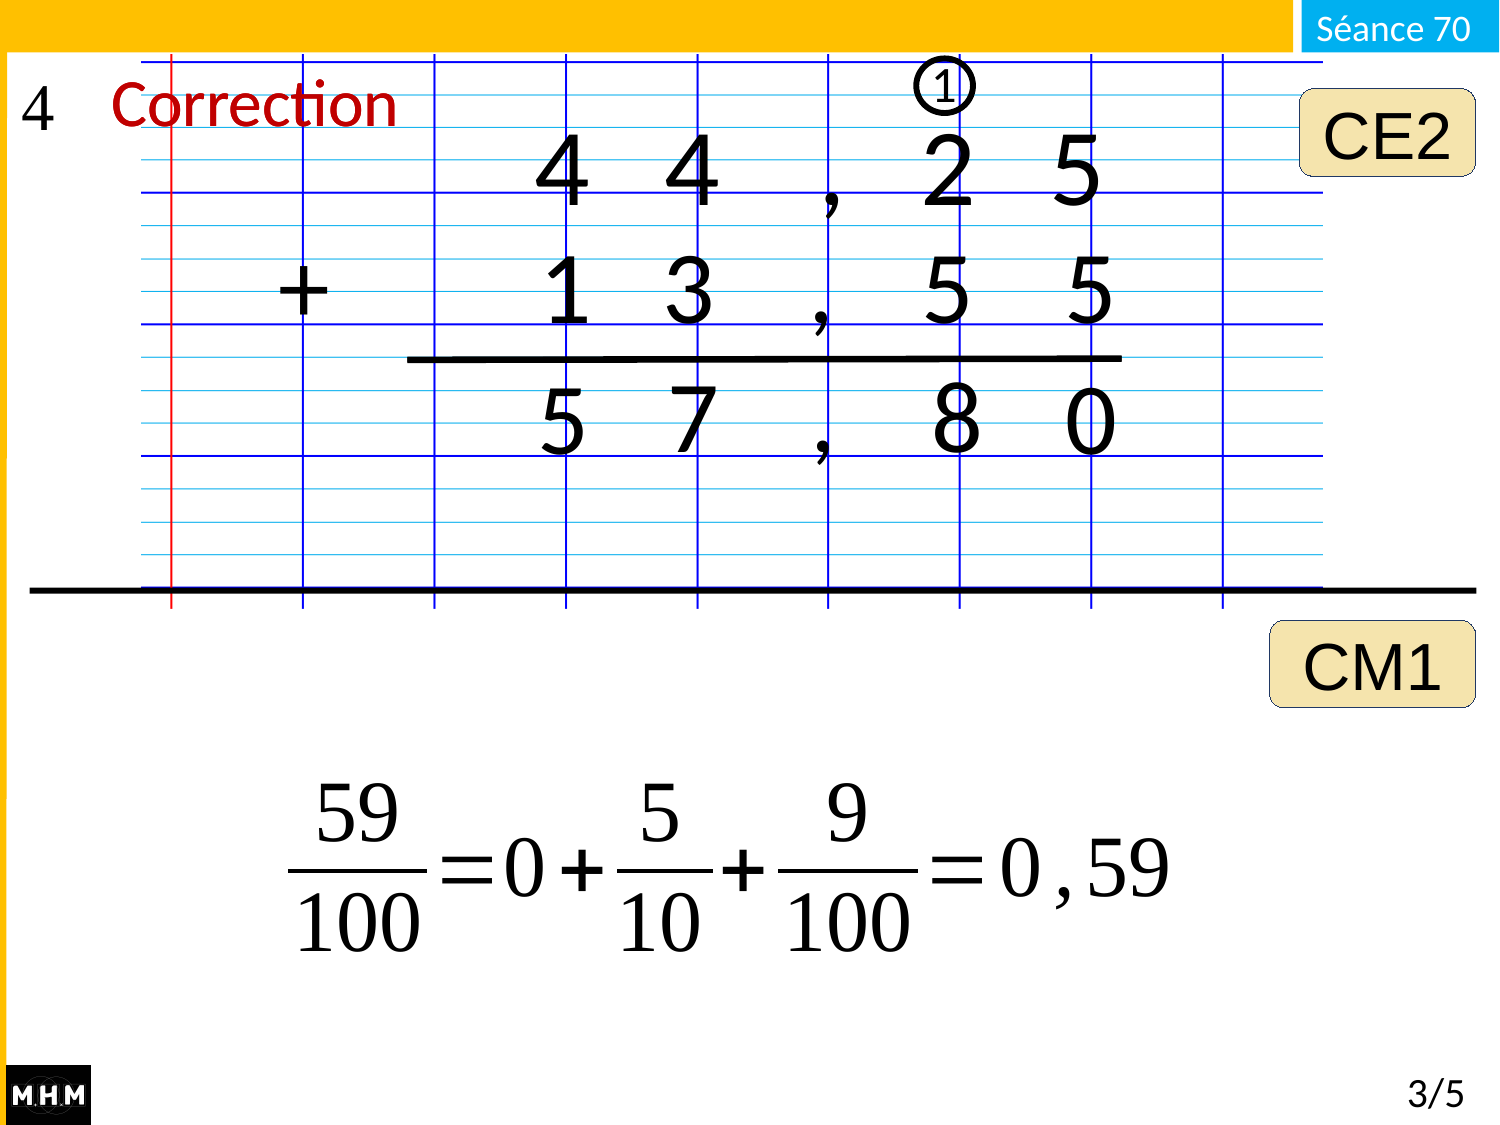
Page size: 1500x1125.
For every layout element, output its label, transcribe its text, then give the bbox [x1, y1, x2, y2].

list 3/5 [1373, 1064, 1500, 1125]
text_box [915, 49, 974, 122]
picture [6, 1065, 91, 1125]
picture [140, 54, 1323, 619]
text_box Correction [96, 60, 135, 149]
text_box CE2 [1327, 88, 1476, 177]
text_box CM1 [1269, 620, 1476, 708]
